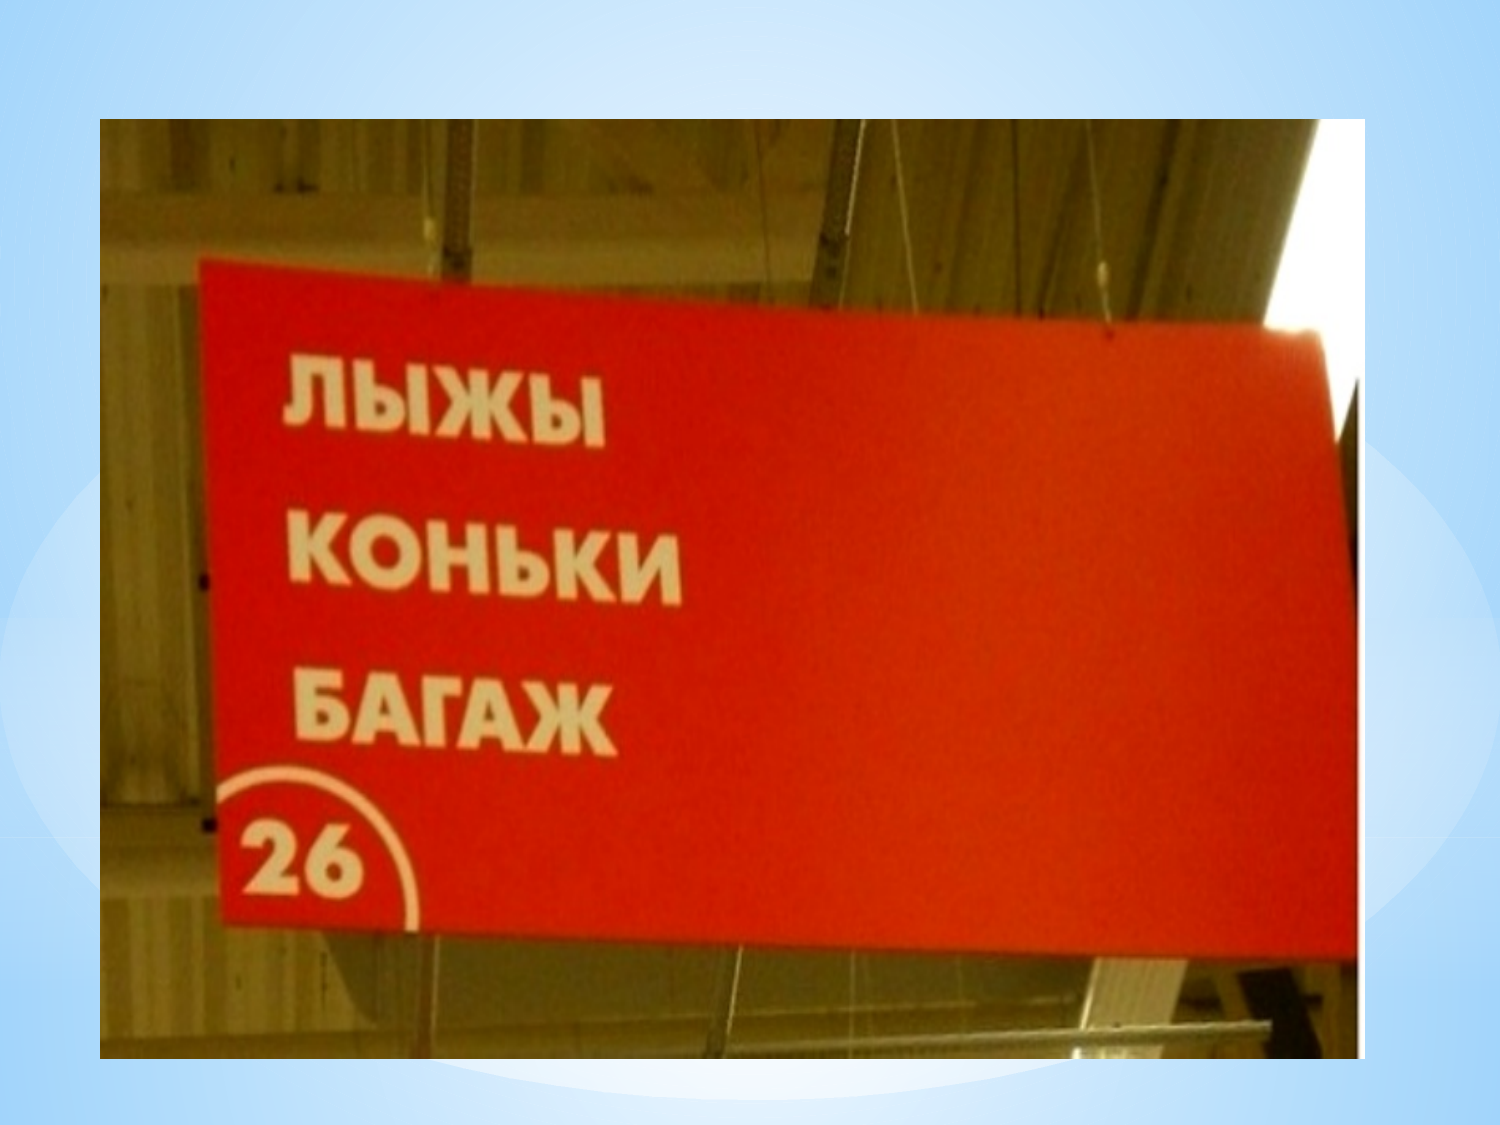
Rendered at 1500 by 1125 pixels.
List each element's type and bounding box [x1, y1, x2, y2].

list [100, 119, 1365, 1059]
